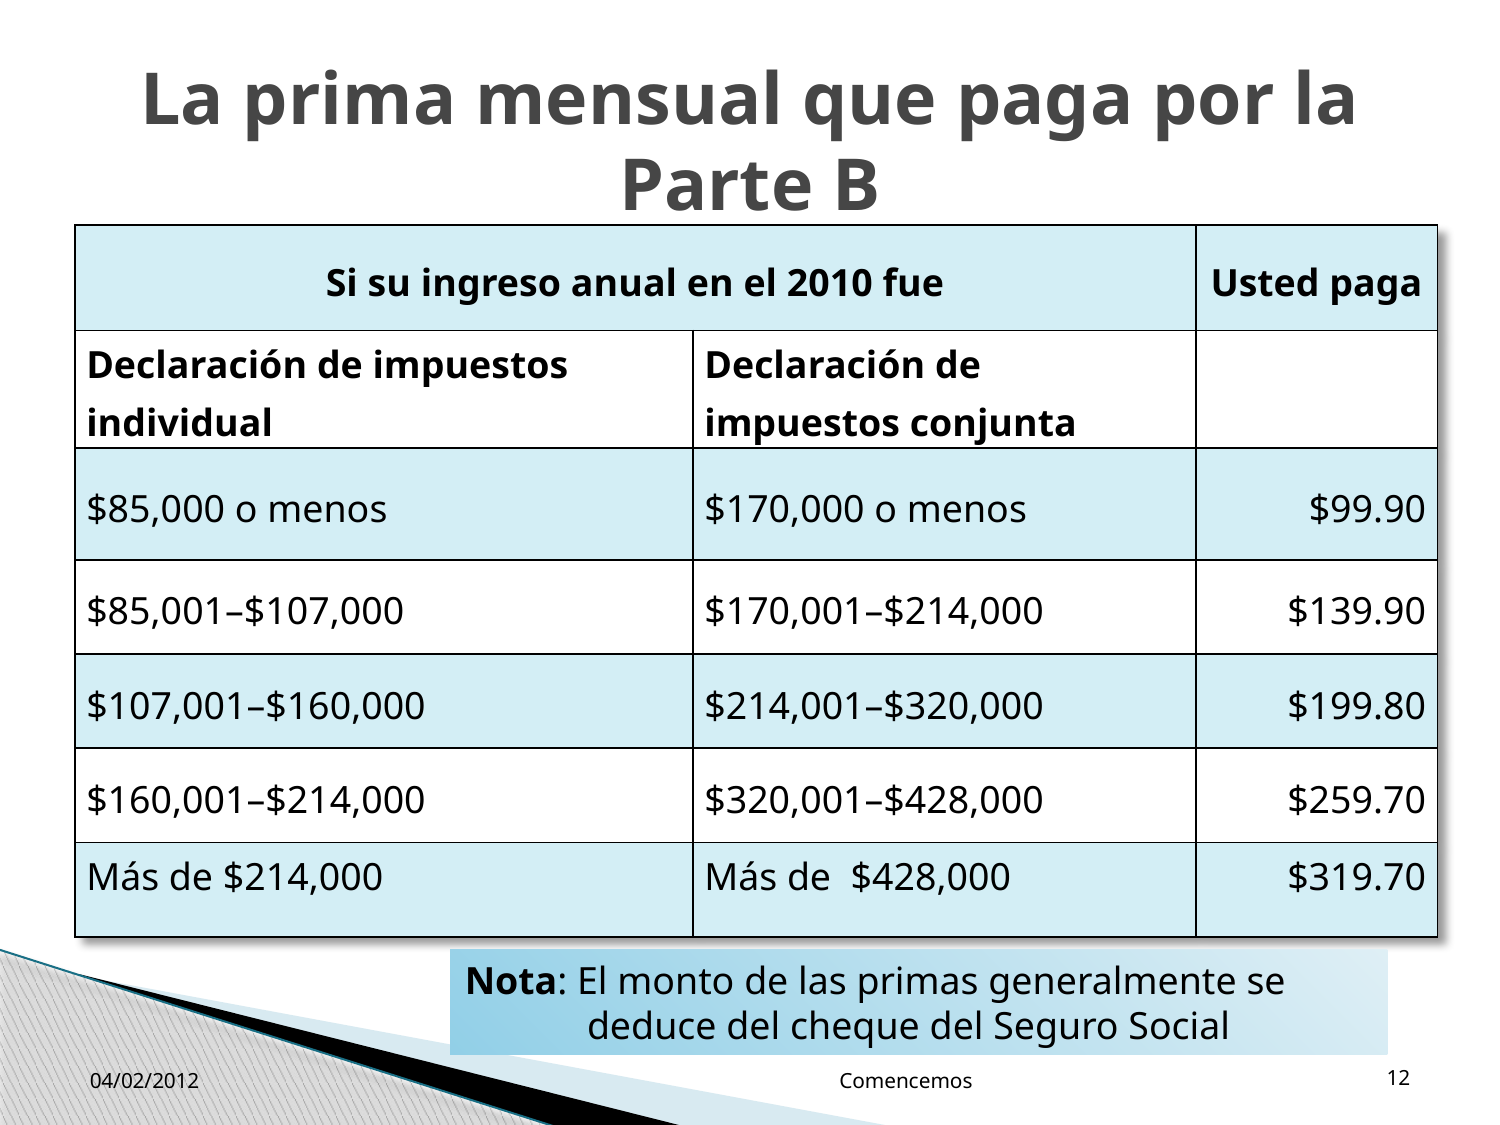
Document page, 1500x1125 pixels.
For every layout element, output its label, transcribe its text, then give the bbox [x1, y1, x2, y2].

table_cell [1197, 331, 1437, 447]
table_cell $85,000 o menos [76, 449, 692, 559]
table_cell $319.70 [1197, 843, 1437, 936]
table_cell $99.90 [1197, 449, 1437, 559]
table_cell $107,001–$160,000 [76, 655, 692, 747]
table_header Si su ingreso anual en el 2010 fue [76, 226, 1195, 330]
slide_number 12 [1074, 1040, 1425, 1100]
table_header Usted paga [1197, 226, 1437, 330]
footer Comencemos [512, 1055, 988, 1100]
table_cell Más de $214,000 [76, 843, 692, 936]
table_cell $160,001–$214,000 [76, 749, 692, 842]
table_cell $259.70 [1197, 749, 1437, 842]
text_box Nota: El monto de las primas generalmente se deduce del cheque del Seguro Social [450, 949, 1388, 1055]
table_cell $139.90 [1197, 561, 1437, 653]
table_cell $170,000 o menos [694, 449, 1195, 559]
table_cell $214,001–$320,000 [694, 655, 1195, 747]
table_cell $170,001–$214,000 [694, 561, 1195, 653]
table_cell Declaración de impuestos conjunta [694, 331, 1195, 447]
title La prima mensual que paga por la Parte B [75, 45, 1425, 224]
table_cell $320,001–$428,000 [694, 749, 1195, 842]
table_cell Declaración de impuestos individual [76, 331, 692, 447]
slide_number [75, 1040, 425, 1100]
table_cell Más de $428,000 [694, 843, 1195, 936]
table_cell $85,001–$107,000 [76, 561, 692, 653]
table_cell $199.80 [1197, 655, 1437, 747]
